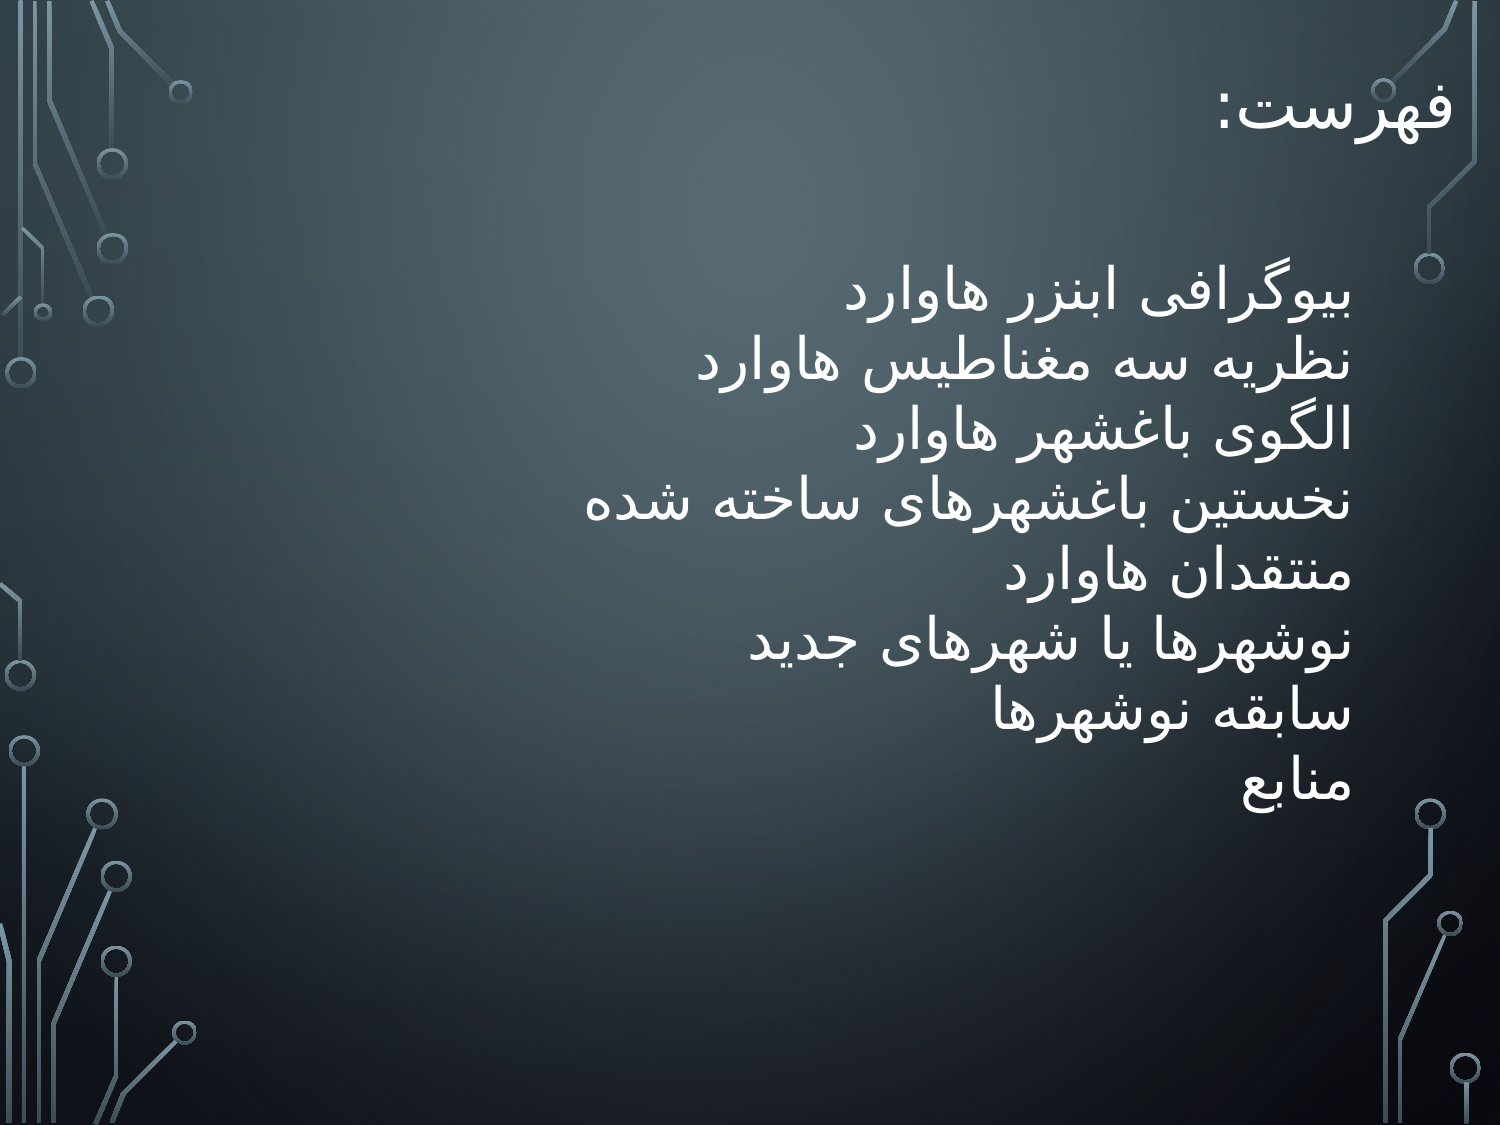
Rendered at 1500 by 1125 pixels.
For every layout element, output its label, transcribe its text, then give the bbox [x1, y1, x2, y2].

text_box بیوگرافی ابنزر هاوارد نظریه سه مغناطیس هاوارد الگوی باغشهر هاوارد نخستین باغشهرهای ساخته شده منتقدان هاوارد نوشهرها یا شهرهای جدید سابقه نوشهرها منابع [568, 243, 1370, 819]
text_box فهرست: [1198, 54, 1472, 150]
